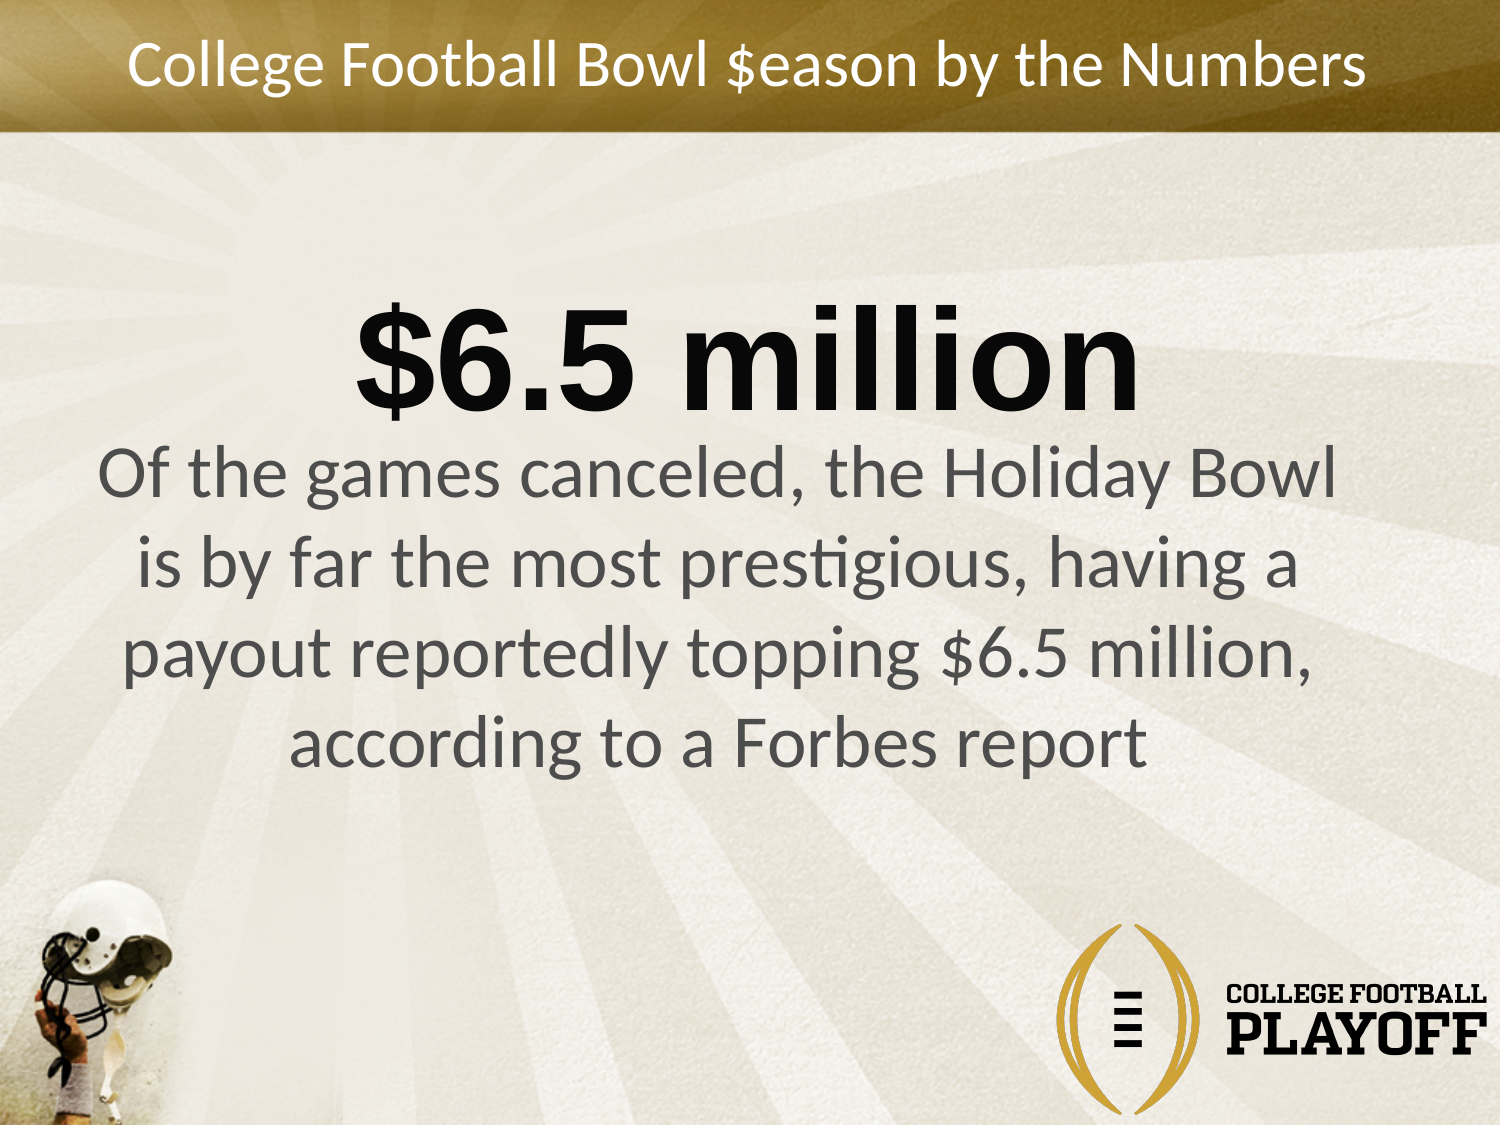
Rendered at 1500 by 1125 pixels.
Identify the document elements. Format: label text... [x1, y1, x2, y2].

text_box College Football Bowl $eason by the Numbers [112, 12, 1400, 108]
picture [0, 0, 1500, 1125]
text_box $6.5 million [237, 108, 1263, 447]
text_box Of the games canceled, the Holiday Bowl is by far the most prestigious, having a payout reportedly topping $6.5 million, according to a Forbes report [74, 415, 1363, 791]
